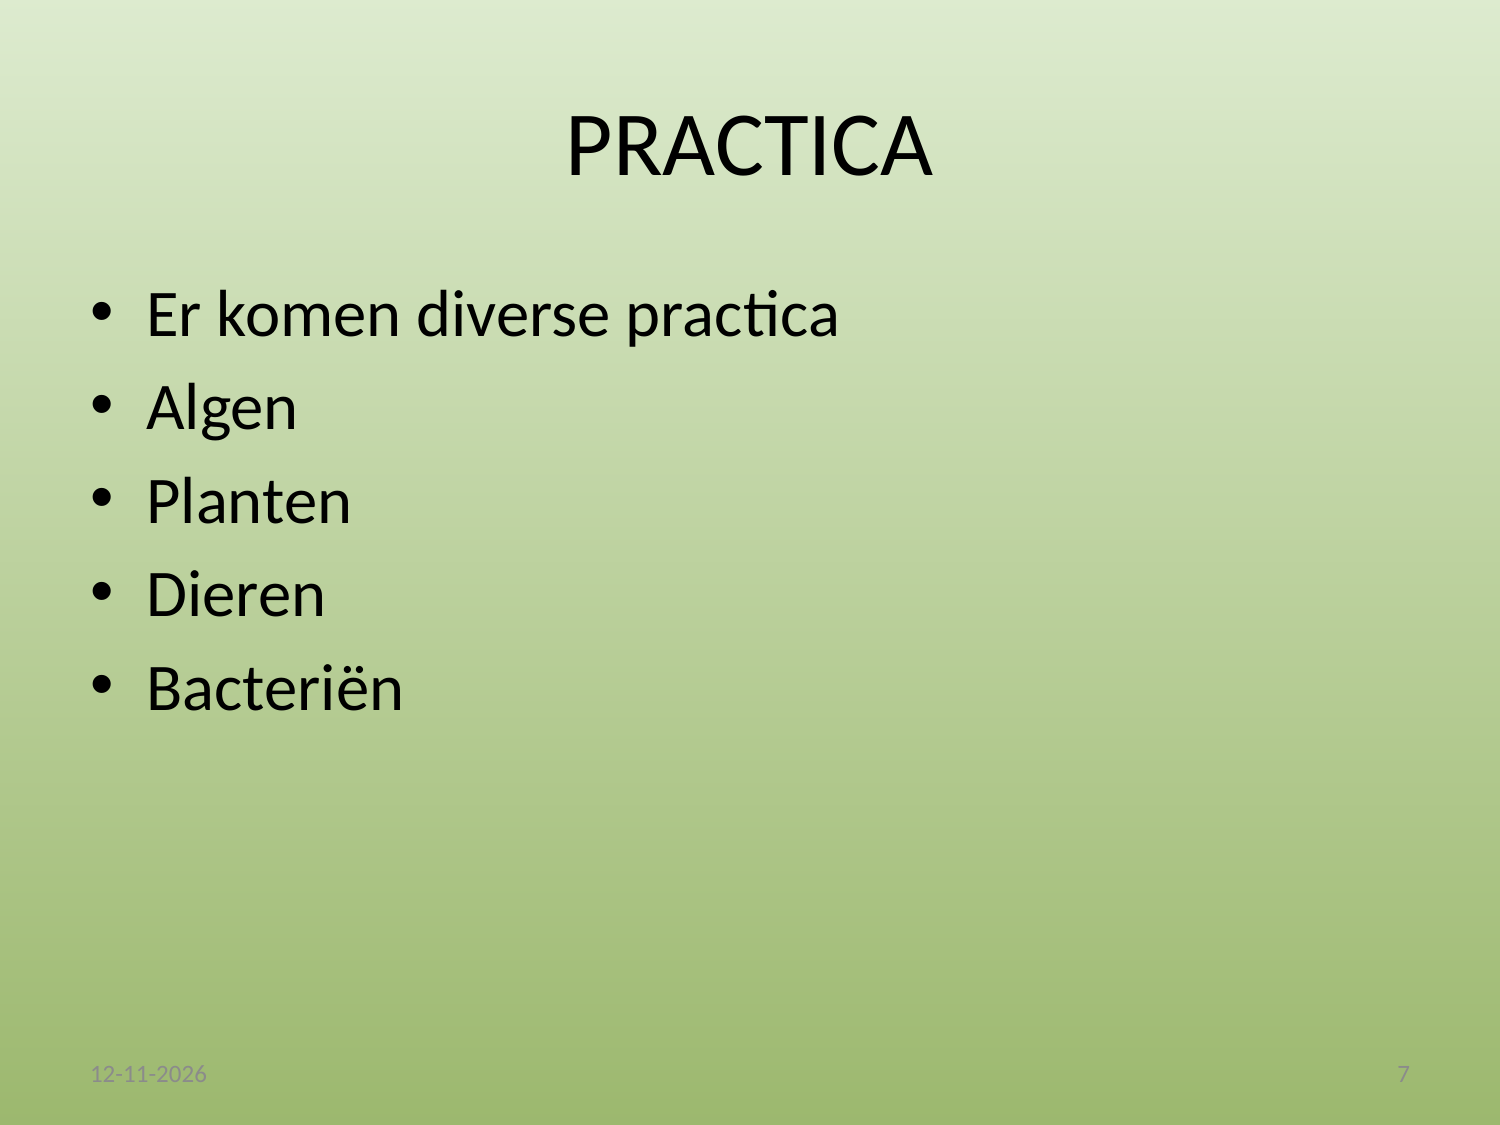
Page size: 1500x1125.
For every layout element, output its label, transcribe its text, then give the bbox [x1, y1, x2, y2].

title PRACTICA [75, 45, 1425, 233]
list Er komen diverse practica Algen Planten Dieren Bacteriën [75, 262, 1425, 1005]
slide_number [75, 1042, 425, 1103]
slide_number 7 [1074, 1042, 1425, 1103]
